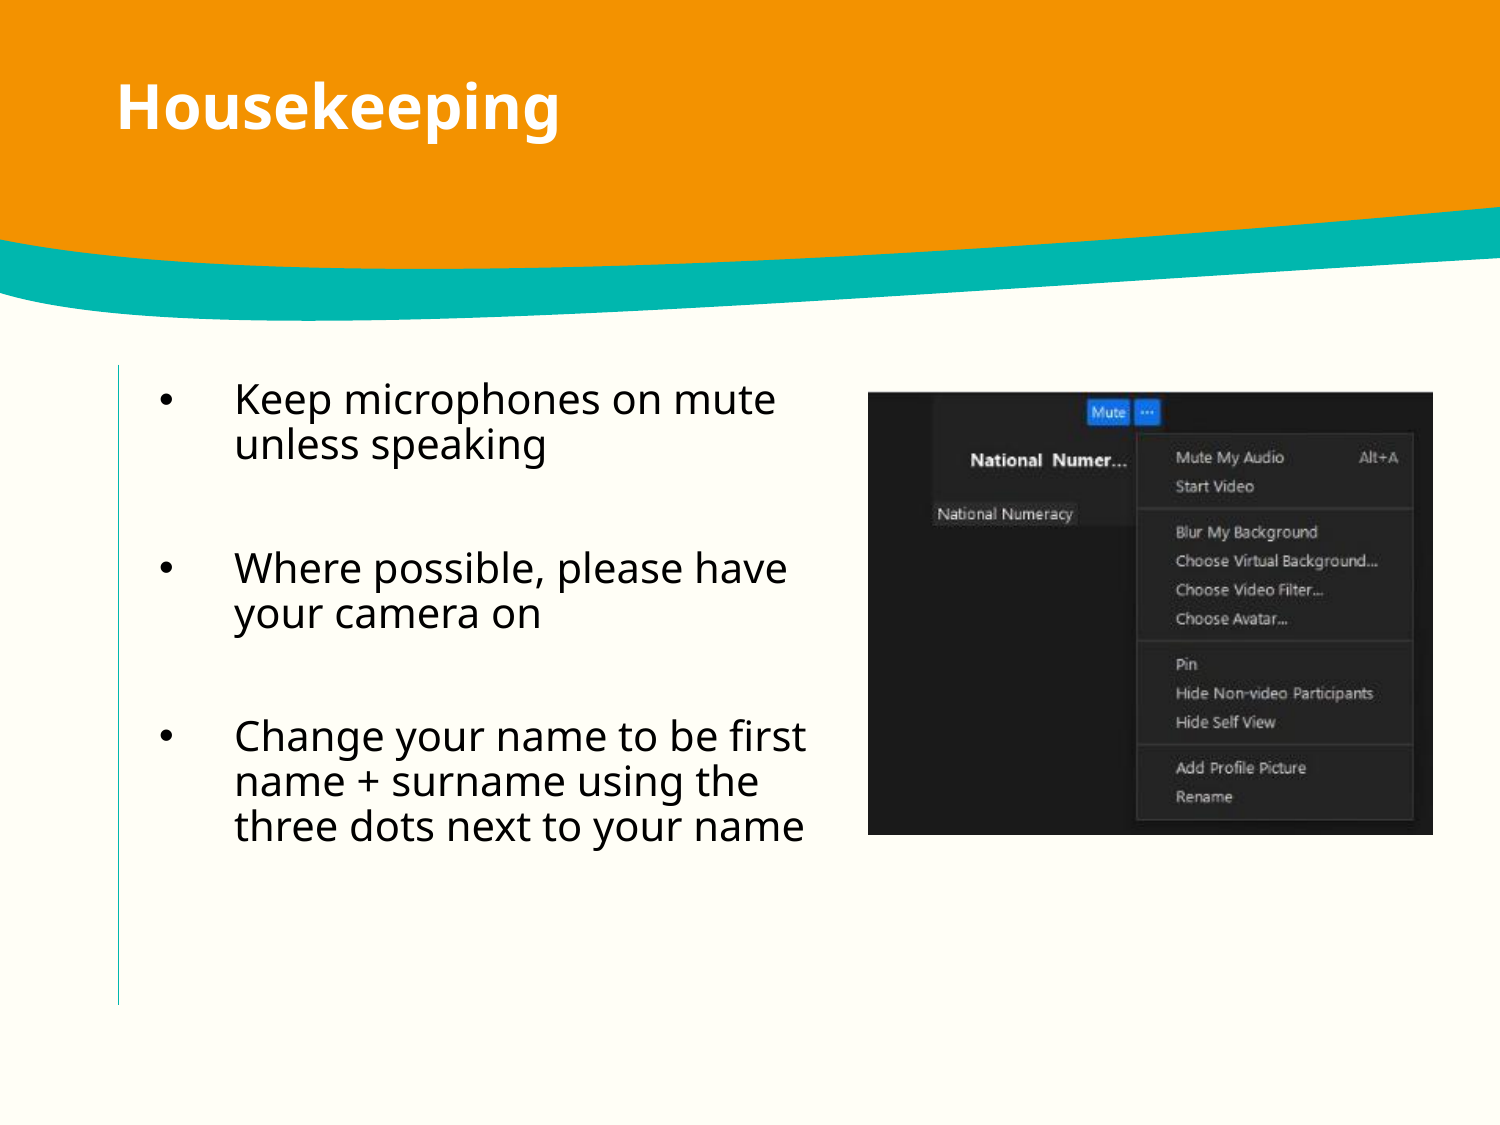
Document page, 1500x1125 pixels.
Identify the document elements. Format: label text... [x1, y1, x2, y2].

list Housekeeping [100, 67, 1411, 258]
list Keep microphones on mute unless speaking Where possible, please have your camera on Change your name to be first name + surname using the three dots next to your name [144, 371, 832, 1020]
picture [868, 391, 1433, 835]
